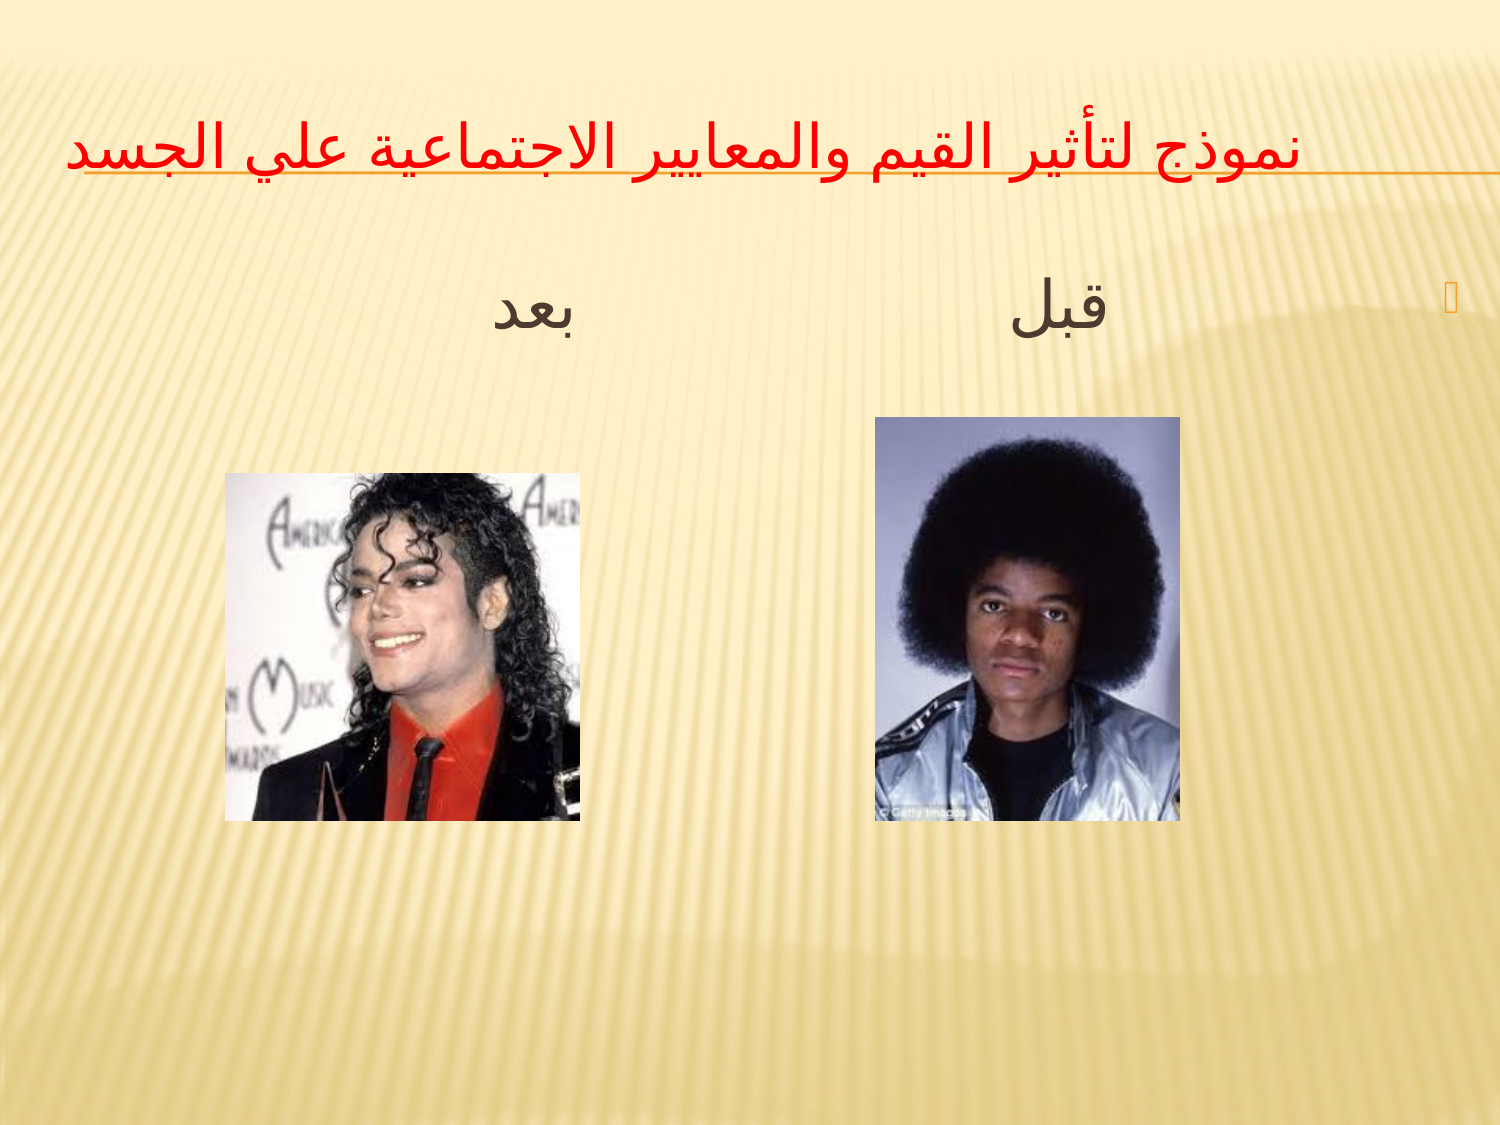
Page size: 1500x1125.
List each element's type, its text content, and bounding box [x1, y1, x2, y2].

title نموذج لتأثير القيم والمعايير الاجتماعية علي الجسد [50, 75, 1475, 213]
picture [874, 417, 1180, 821]
list قبل بعد [50, 254, 1475, 998]
picture [224, 473, 580, 822]
